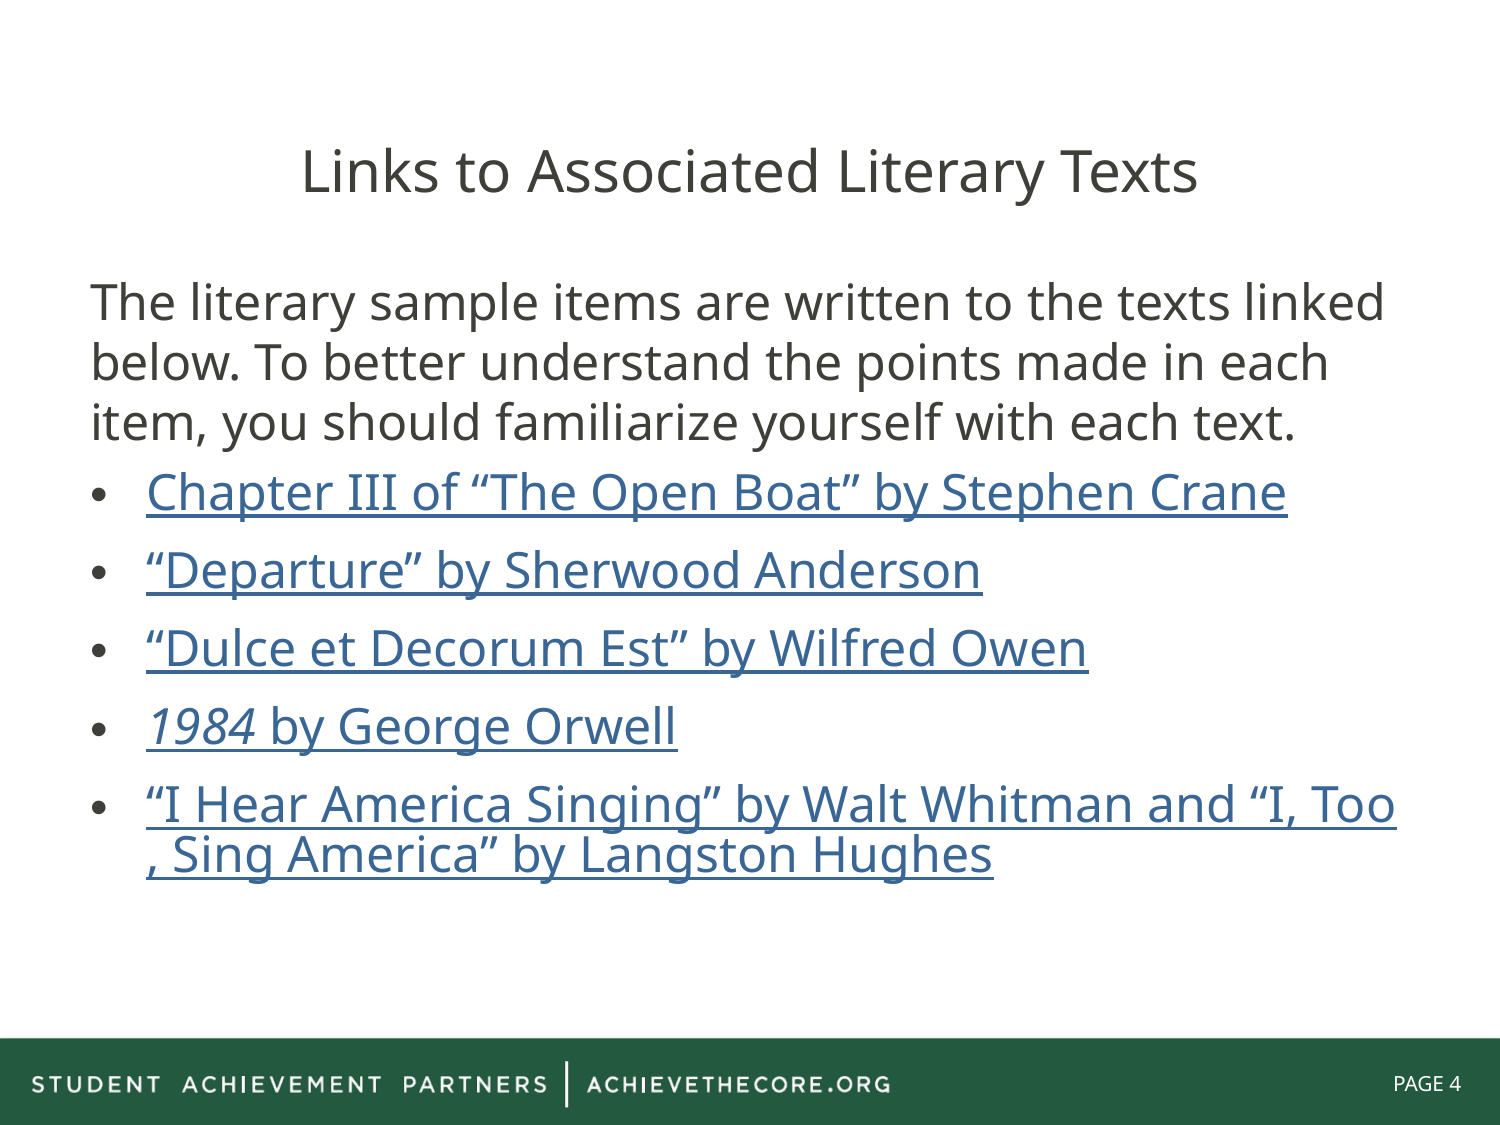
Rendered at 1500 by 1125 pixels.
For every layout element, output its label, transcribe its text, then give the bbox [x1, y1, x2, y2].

title Links to Associated Literary Texts [75, 75, 1425, 262]
list The literary sample items are written to the texts linked below. To better understand the points made in each item, you should familiarize yourself with each text. Chapter III of “The Open Boat” by Stephen Crane “Departure” by Sherwood Anderson “Dulce et Decorum Est” by Wilfred Owen 1984 by George Orwell “I Hear America Singing” by Walt Whitman and “I, Too, Sing America” by Langston Hughes [75, 262, 1425, 1005]
